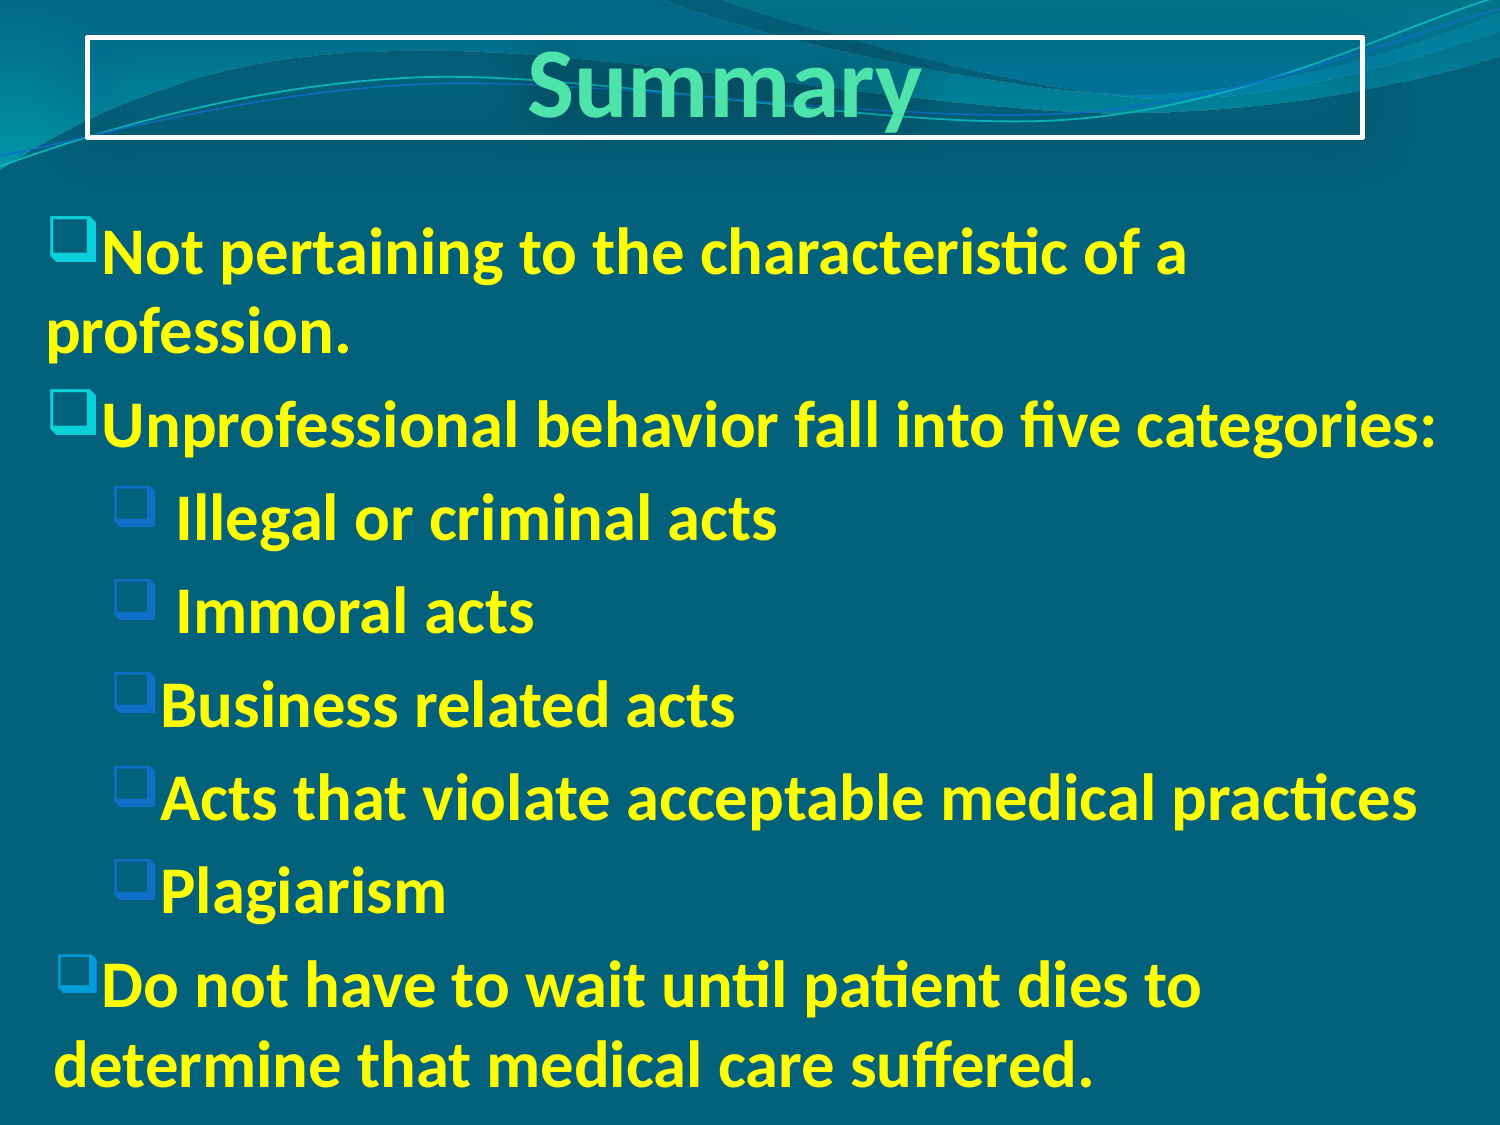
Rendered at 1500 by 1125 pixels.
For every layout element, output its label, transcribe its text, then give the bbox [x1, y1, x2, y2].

title Summary [87, 37, 1363, 138]
picture [85, 35, 781, 79]
picture [842, 36, 1364, 44]
list Not pertaining to the characteristic of a profession. Unprofessional behavior fall into five categories: Illegal or criminal acts Immoral acts Business related acts Acts that violate acceptable medical practices Plagiarism Do not have to wait until patient dies to determine that medical care suffered. [37, 200, 1500, 1125]
picture [88, 90, 1364, 139]
picture [887, 29, 910, 33]
